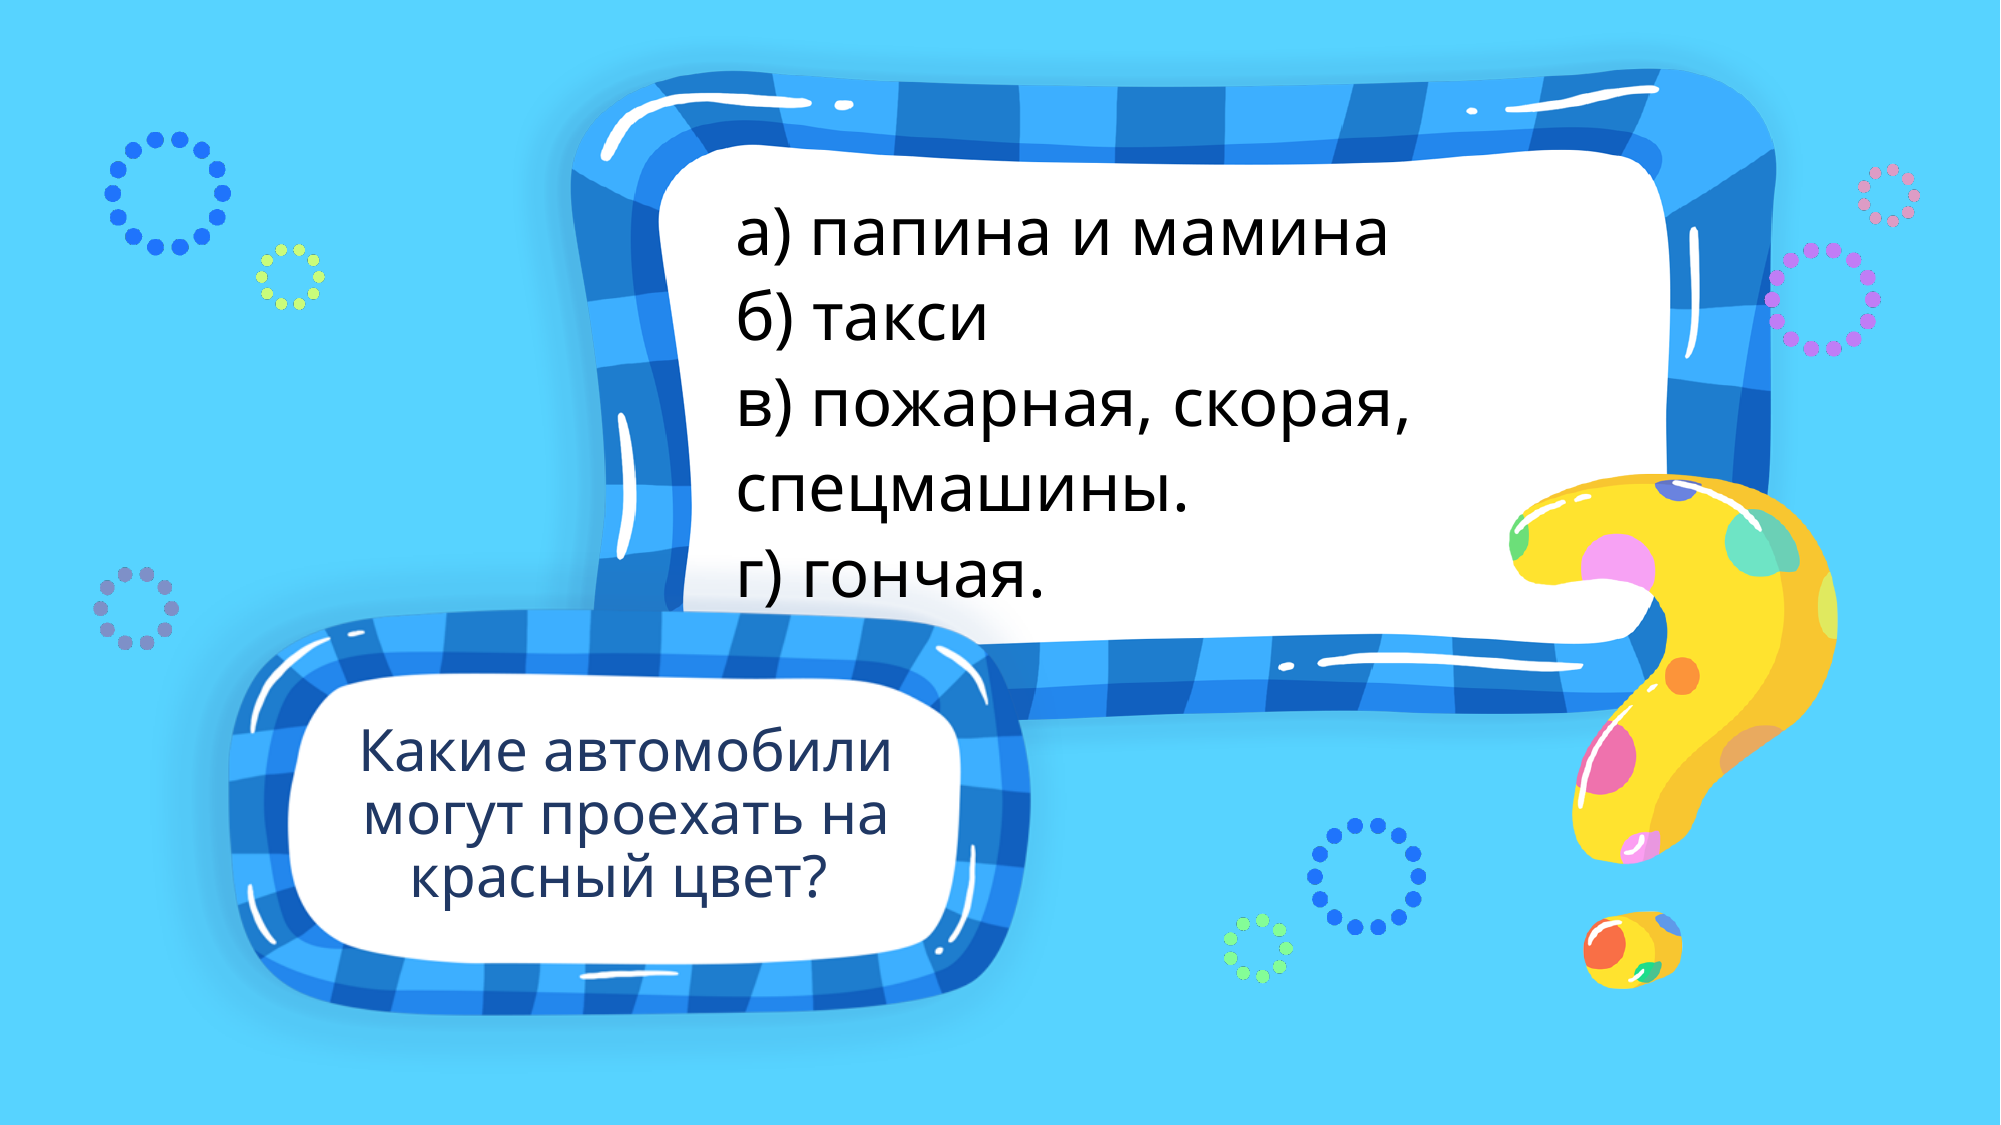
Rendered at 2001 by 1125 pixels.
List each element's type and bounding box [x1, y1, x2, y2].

picture [1213, 902, 1297, 986]
picture [251, 234, 326, 312]
picture [83, 32, 1884, 1074]
picture [1848, 153, 1924, 230]
picture [1299, 791, 1434, 950]
picture [96, 103, 239, 271]
